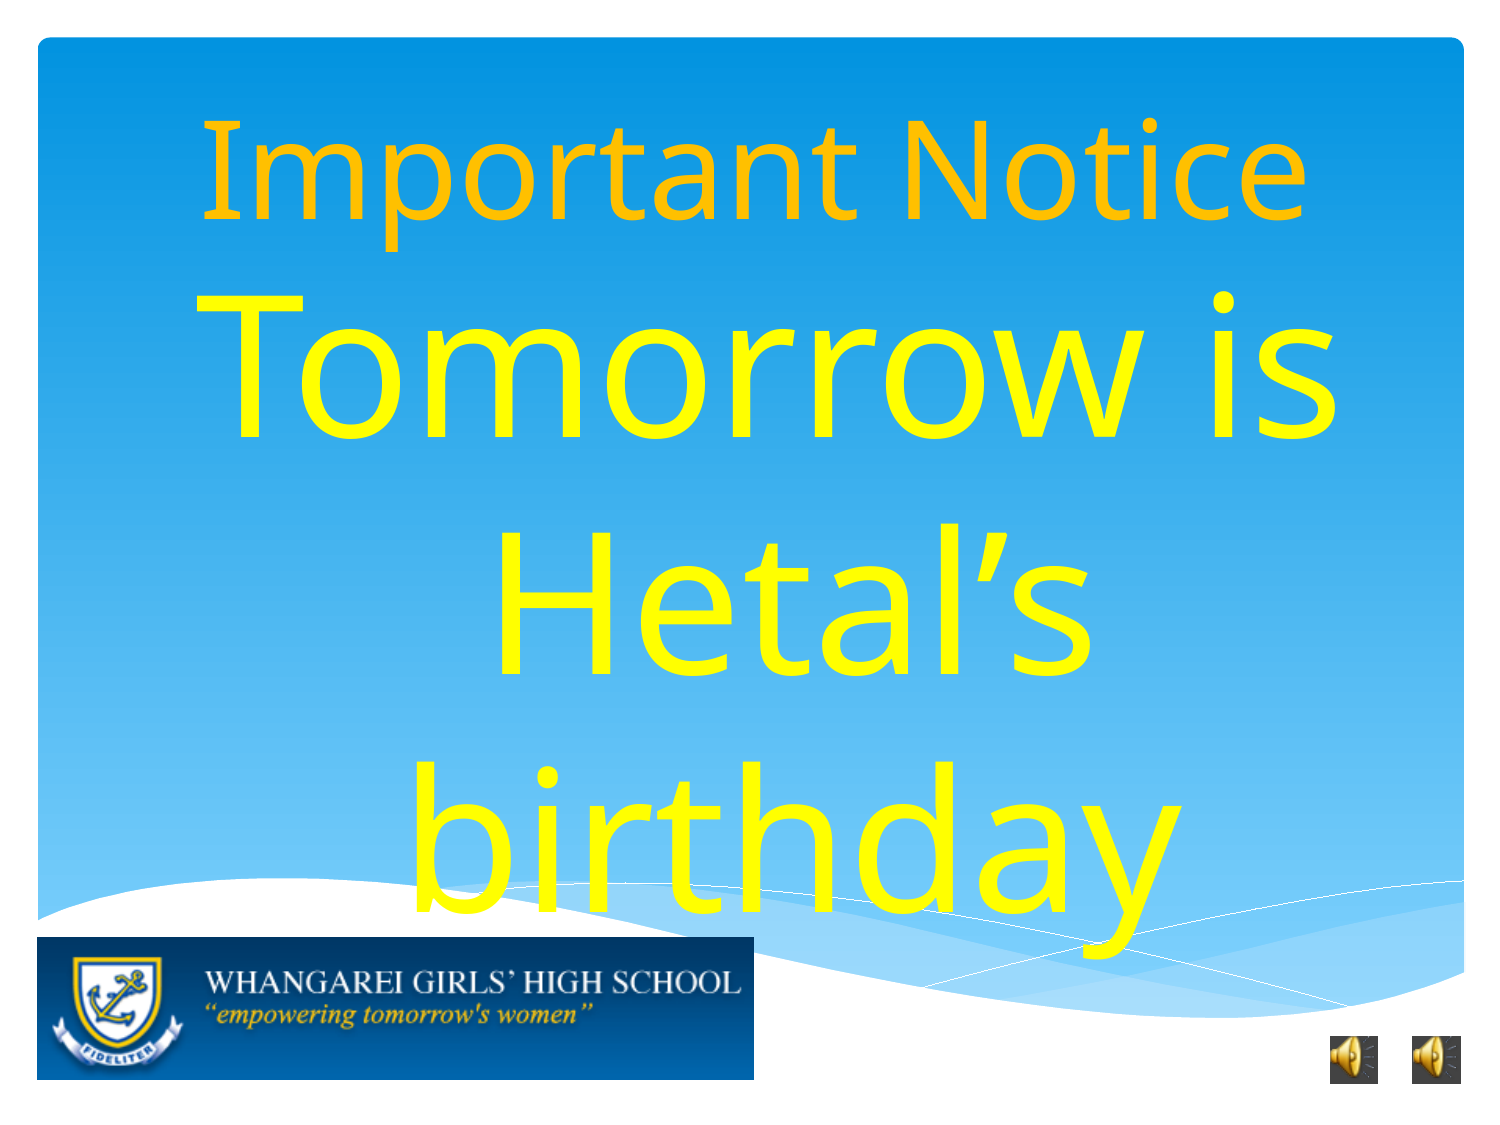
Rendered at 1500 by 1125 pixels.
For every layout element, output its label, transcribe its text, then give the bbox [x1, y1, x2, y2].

picture [37, 937, 754, 1080]
picture [1328, 1034, 1380, 1086]
picture [1411, 1034, 1462, 1086]
text_box Important Notice [149, 37, 1362, 255]
text_box Tomorrow is Hetal’s birthday [149, 231, 1391, 963]
